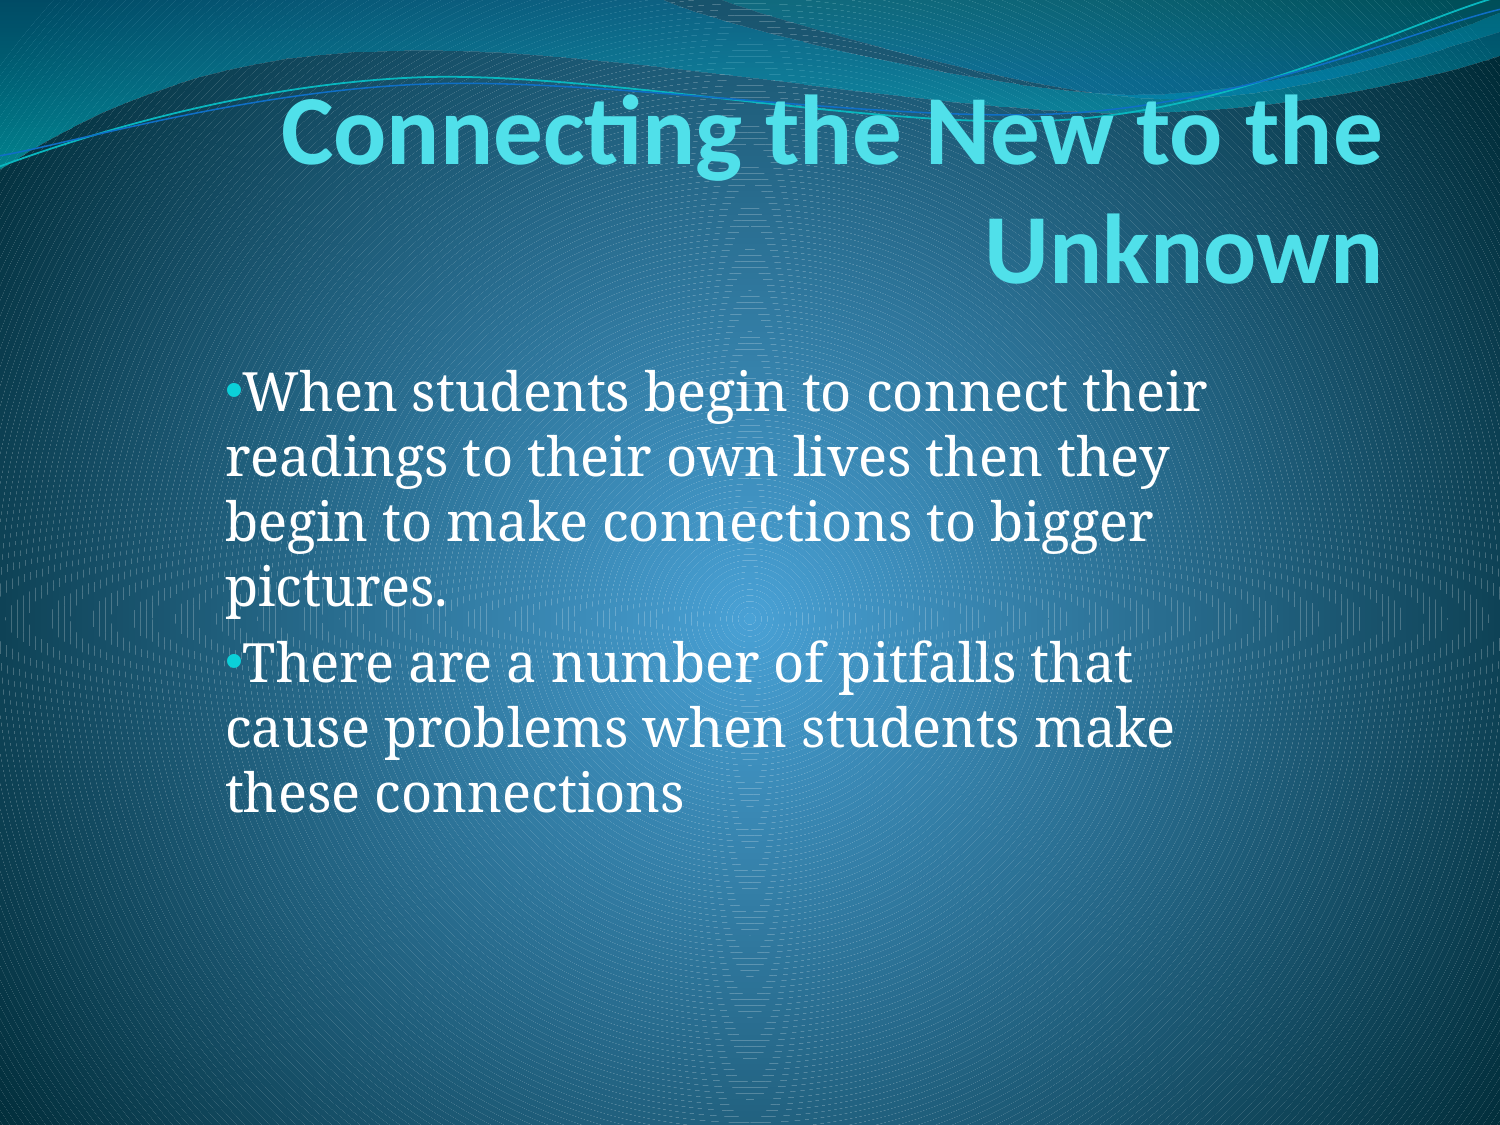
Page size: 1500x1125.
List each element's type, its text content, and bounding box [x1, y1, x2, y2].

subtitle When students begin to connect their readings to their own lives then they begin to make connections to bigger pictures. There are a number of pitfalls that cause problems when students make these connections [225, 350, 1275, 1050]
title Connecting the New to the Unknown [112, 62, 1388, 304]
